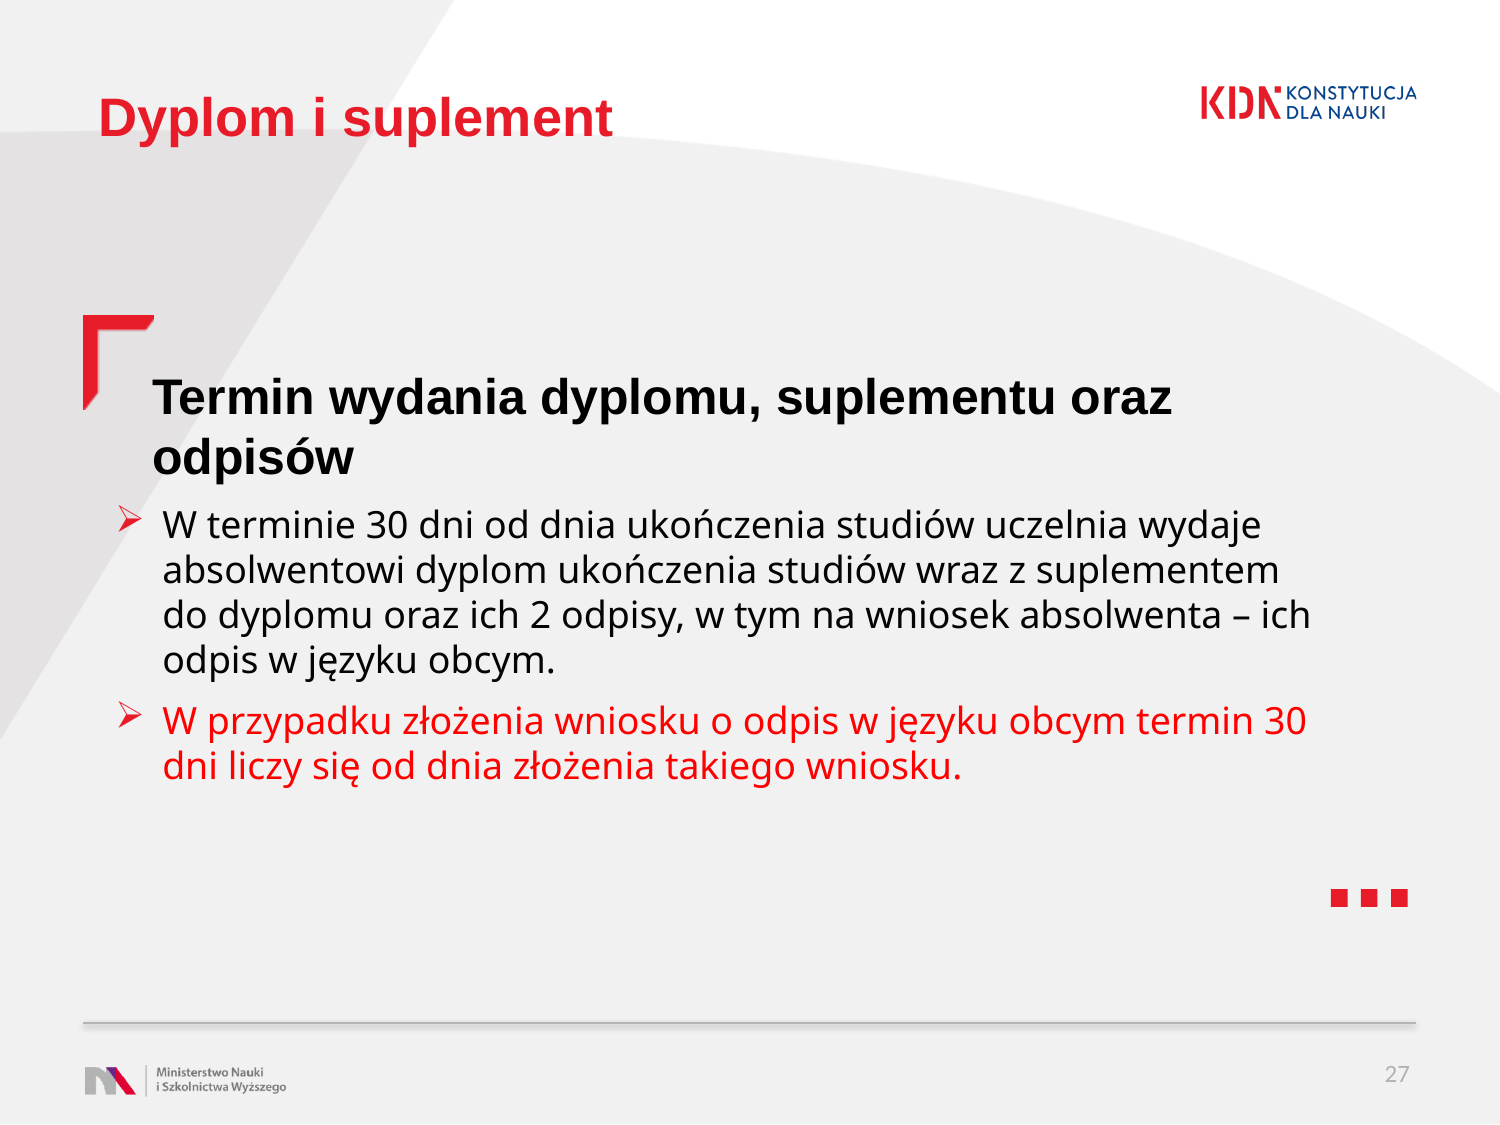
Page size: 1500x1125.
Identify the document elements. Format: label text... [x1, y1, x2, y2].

text_box Termin wydania dyplomu, suplementu oraz odpisów [137, 357, 1259, 493]
title Dyplom i suplement [83, 74, 1170, 143]
list W terminie 30 dni od dnia ukończenia studiów uczelnia wydaje absolwentowi dyplom ukończenia studiów wraz z suplementem do dyplomu oraz ich 2 odpisy, w tym na wniosek absolwenta – ich odpis w języku obcym. W przypadku złożenia wniosku o odpis w języku obcym termin 30 dni liczy się od dnia złożenia takiego wniosku. [100, 493, 1329, 918]
slide_number 27 [1074, 1042, 1425, 1103]
picture [0, 0, 1500, 1125]
